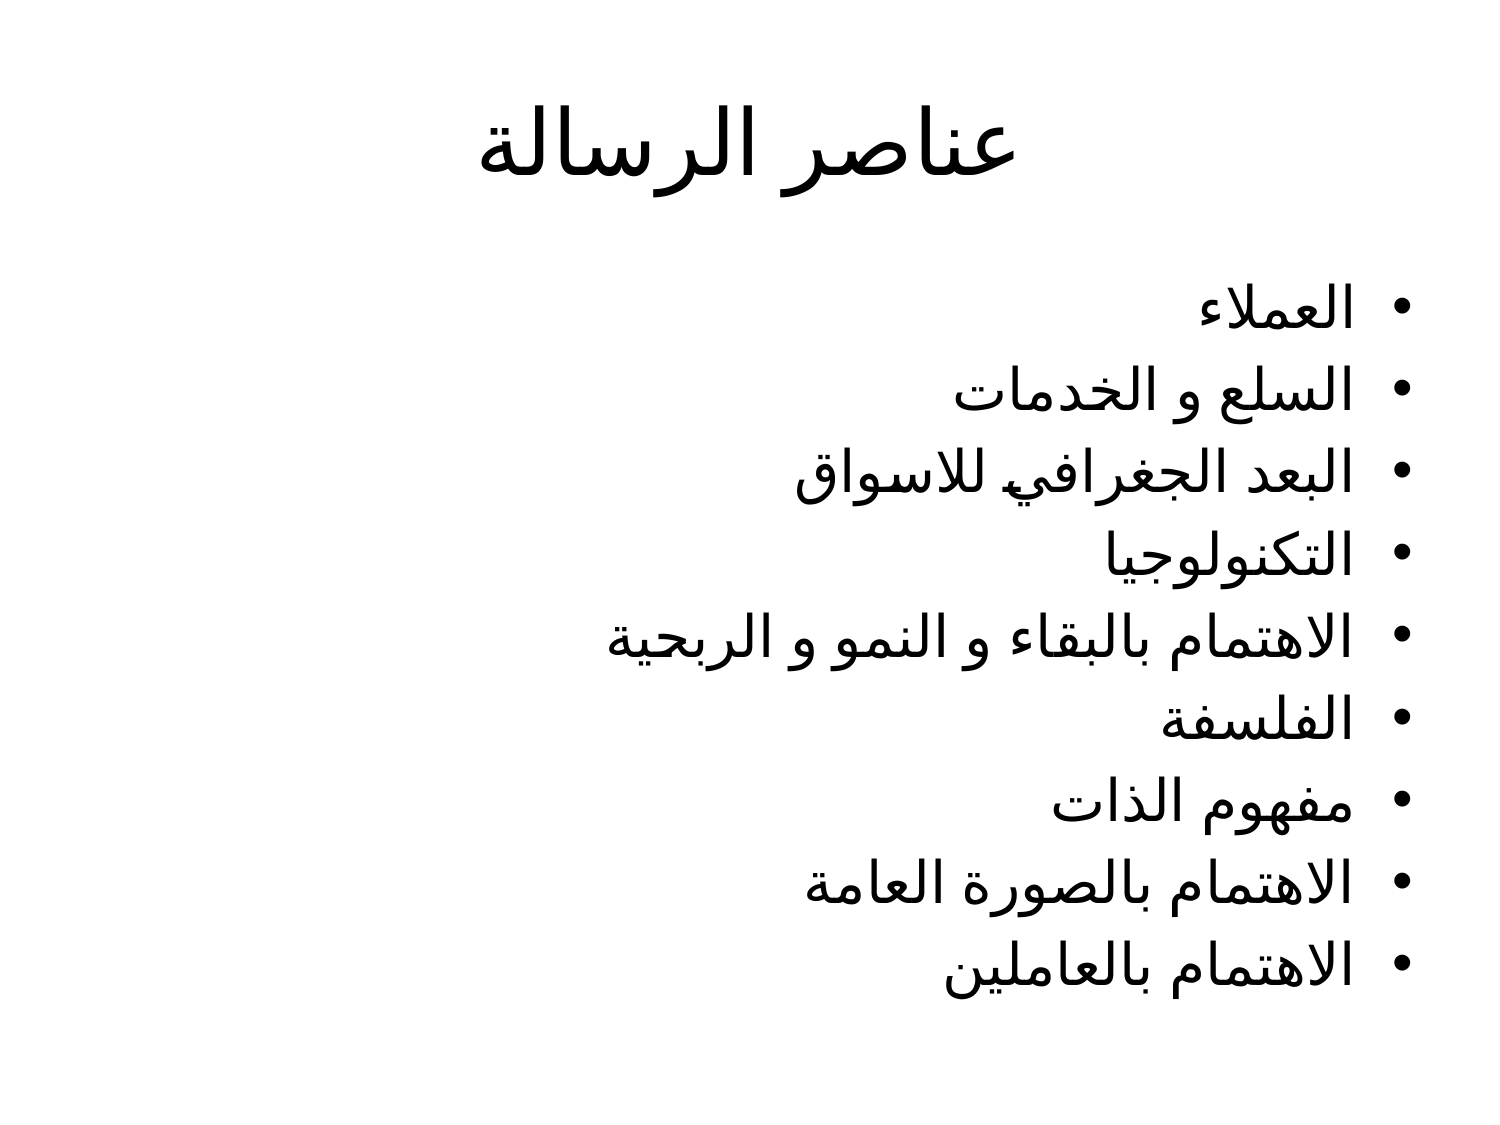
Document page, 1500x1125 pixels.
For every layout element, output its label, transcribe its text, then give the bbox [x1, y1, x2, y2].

list العملاء السلع و الخدمات البعد الجغرافي للاسواق التكنولوجيا الاهتمام بالبقاء و النمو و الربحية الفلسفة مفهوم الذات الاهتمام بالصورة العامة الاهتمام بالعاملين [75, 262, 1425, 1005]
title عناصر الرسالة [75, 45, 1425, 233]
